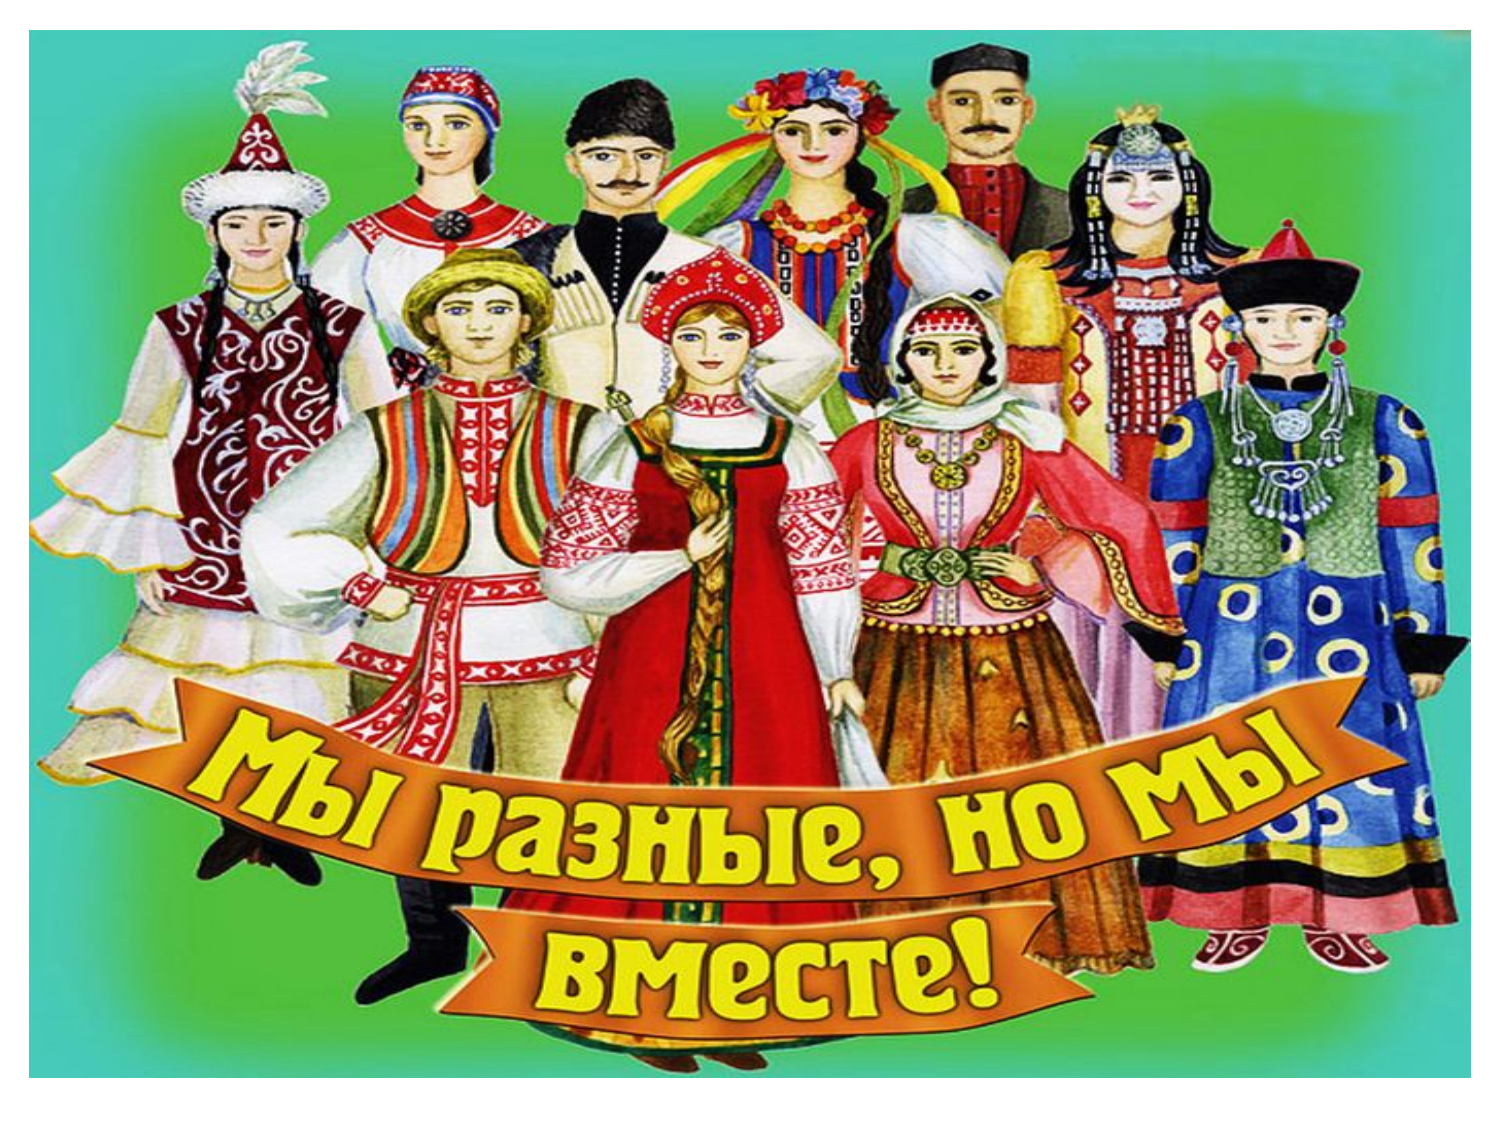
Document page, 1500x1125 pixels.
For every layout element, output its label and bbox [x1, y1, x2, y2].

picture [29, 30, 1471, 1079]
